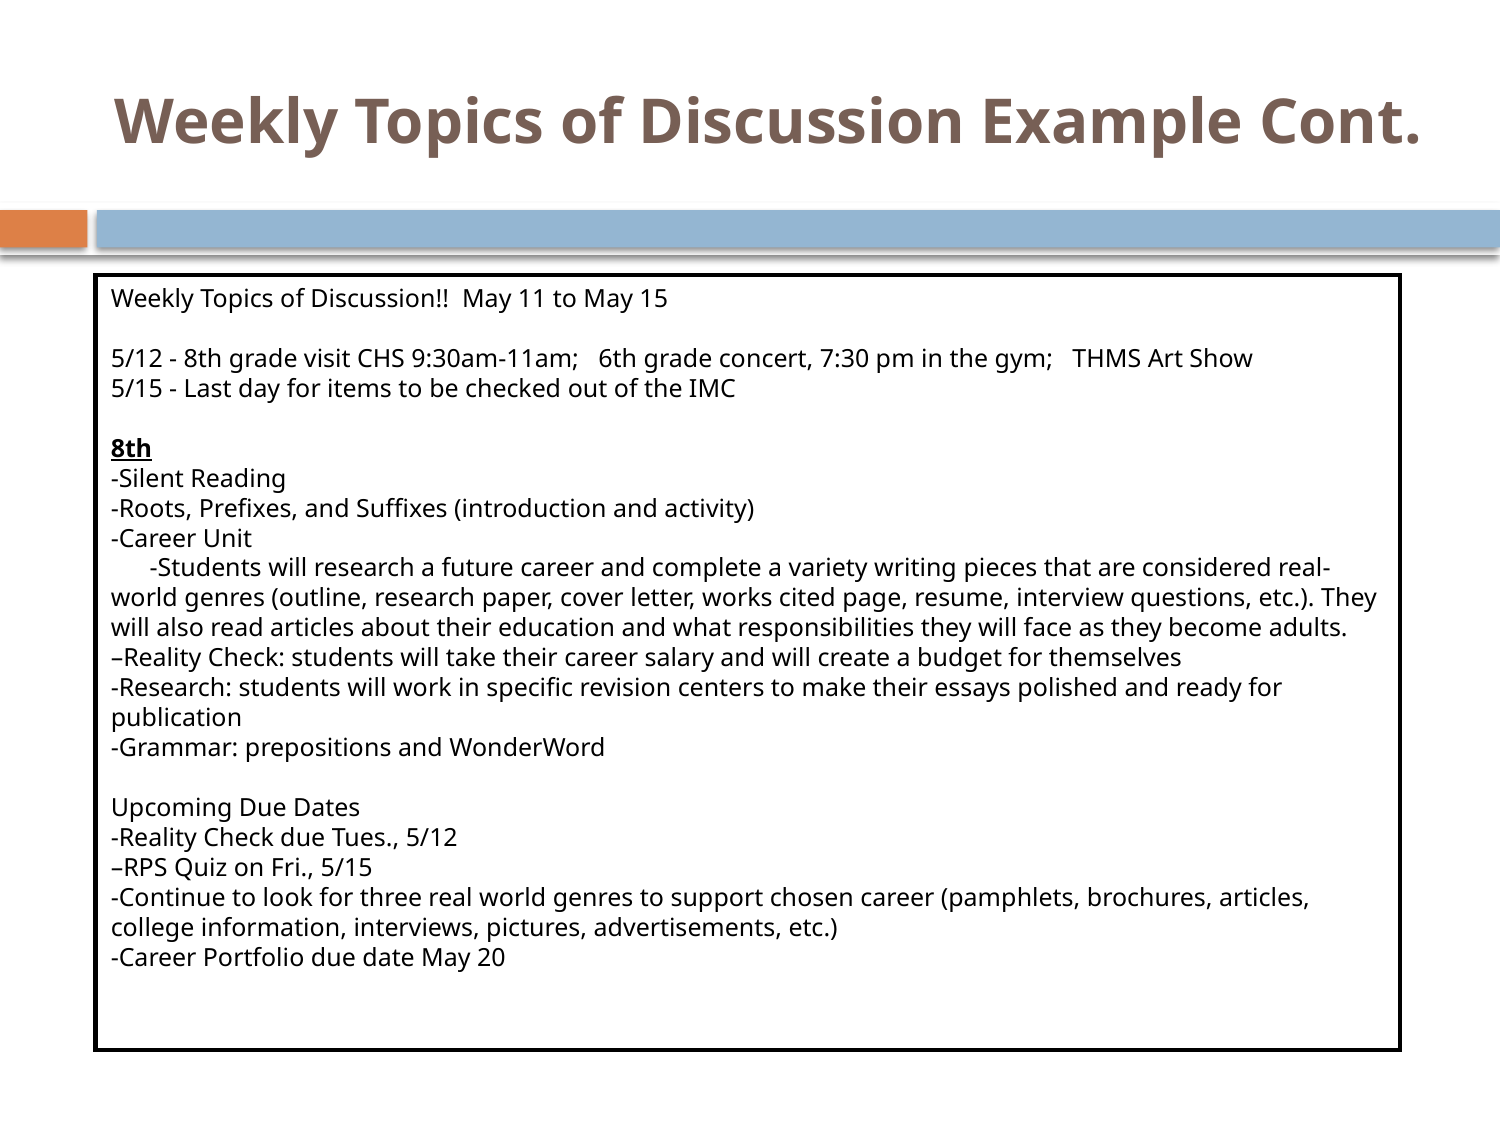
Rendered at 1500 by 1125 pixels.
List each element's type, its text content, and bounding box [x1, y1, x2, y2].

title Weekly Topics of Discussion Example Cont. [99, 37, 1438, 200]
text_box Weekly Topics of Discussion!! May 11 to May 15 5/12 - 8th grade visit CHS 9:30am-11am; 6th grade concert, 7:30 pm in the gym; THMS Art Show 5/15 - Last day for items to be checked out of the IMC 8th -Silent Reading -Roots, Prefixes, and Suffixes (introduction and activity) -Career Unit -Students will research a future career and complete a variety writing pieces that are considered real-world genres (outline, research paper, cover letter, works cited page, resume, interview questions, etc.). They will also read articles about their education and what responsibilities they will face as they become adults. –Reality Check: students will take their career salary and will create a budget for themselves -Research: students will work in specific revision centers to make their essays polished and ready for publication -Grammar: prepositions and WonderWord Upcoming Due Dates -Reality Check due Tues., 5/12 –RPS Quiz on Fri., 5/15 -Continue to look for three real world genres to support chosen career (pamphlets, brochures, articles, college information, interviews, pictures, advertisements, etc.) -Career Portfolio due date May 20 [95, 275, 1400, 1050]
